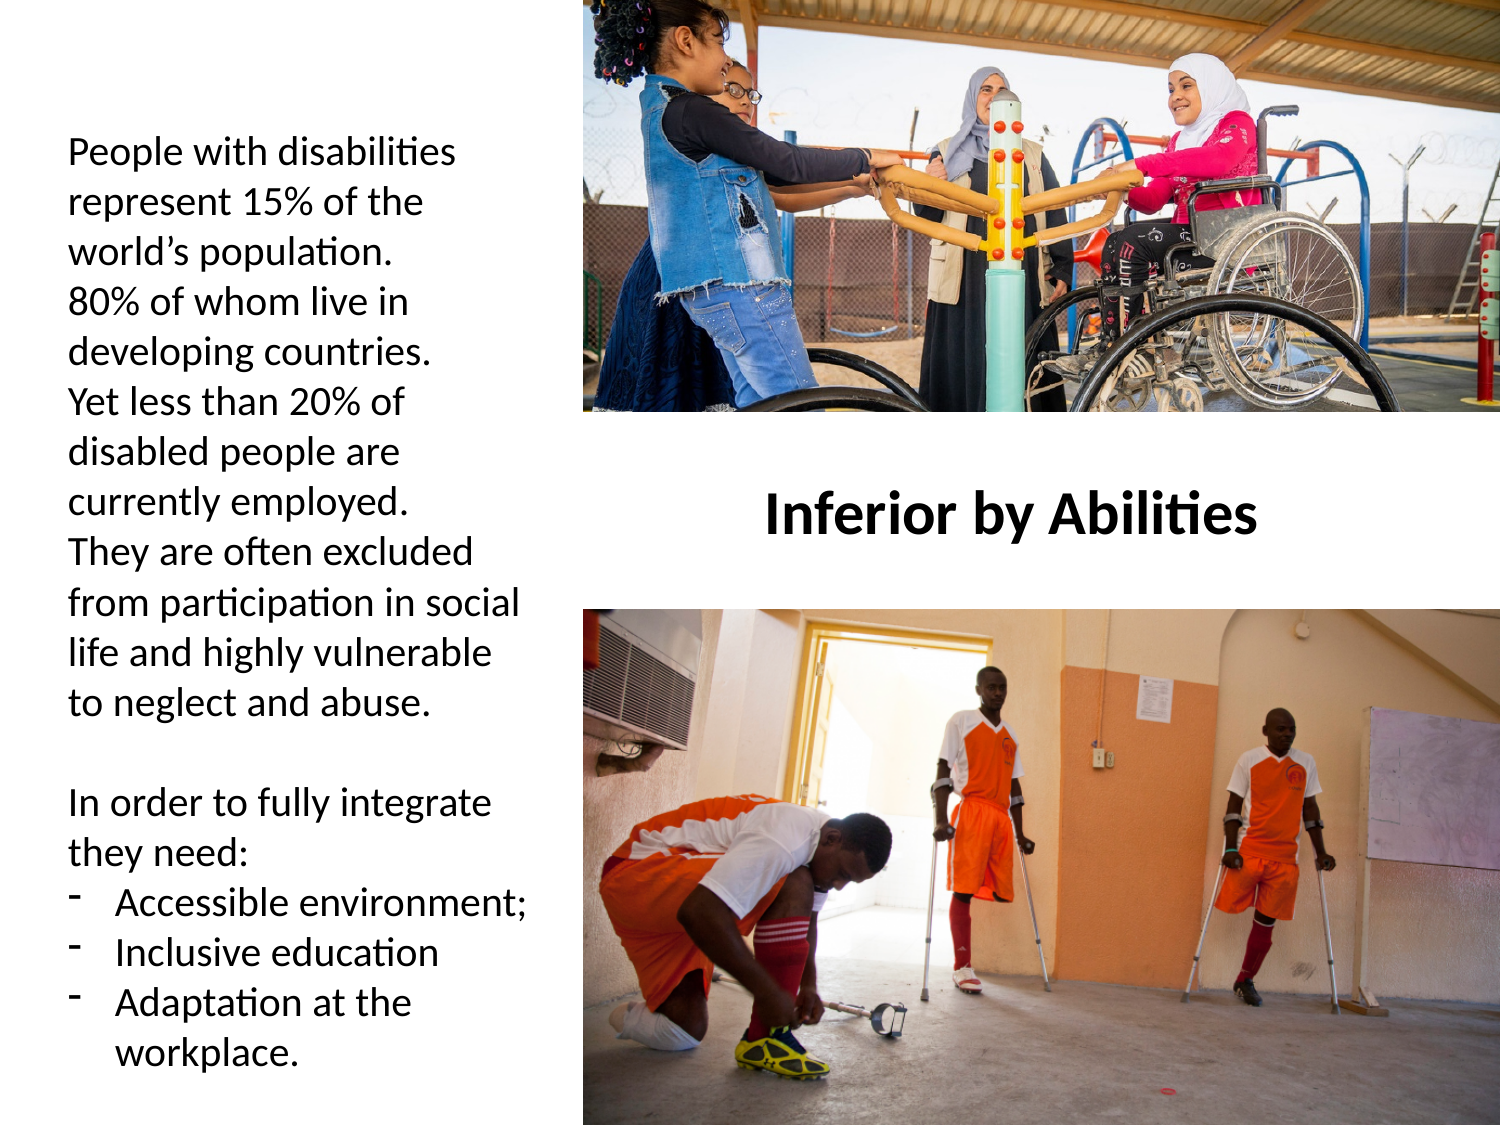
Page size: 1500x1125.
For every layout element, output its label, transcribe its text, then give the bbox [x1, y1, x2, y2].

picture [583, 0, 1500, 412]
picture [583, 609, 1500, 1125]
text_box Inferior by Abilities [750, 465, 1294, 555]
text_box People with disabilities represent 15% of the world’s population. 80% of whom live in developing countries. Yet less than 20% of disabled people are currently employed. They are often excluded from participation in social life and highly vulnerable to neglect and abuse. In order to fully integrate they need: Accessible environment; Inclusive education Adaptation at the workplace. [53, 116, 550, 1082]
